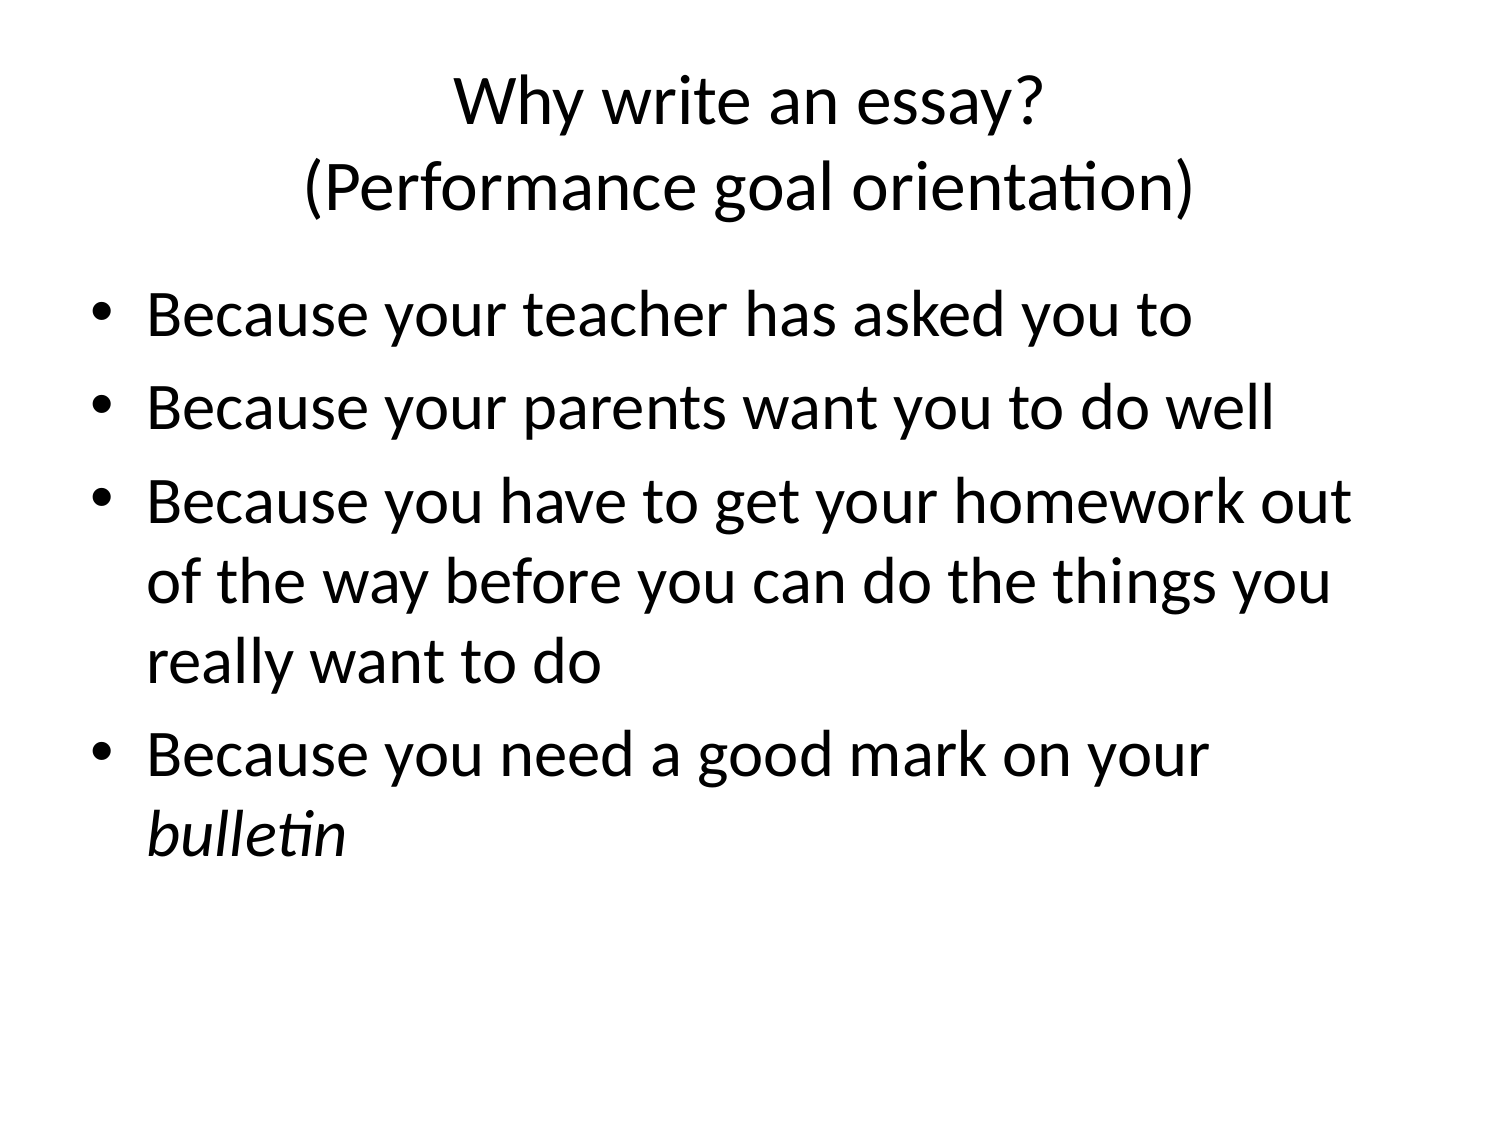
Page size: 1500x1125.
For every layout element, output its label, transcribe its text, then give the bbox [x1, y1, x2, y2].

list Because your teacher has asked you to Because your parents want you to do well Because you have to get your homework out of the way before you can do the things you really want to do Because you need a good mark on your bulletin [75, 262, 1425, 1005]
title Why write an essay? (Performance goal orientation) [75, 45, 1425, 233]
